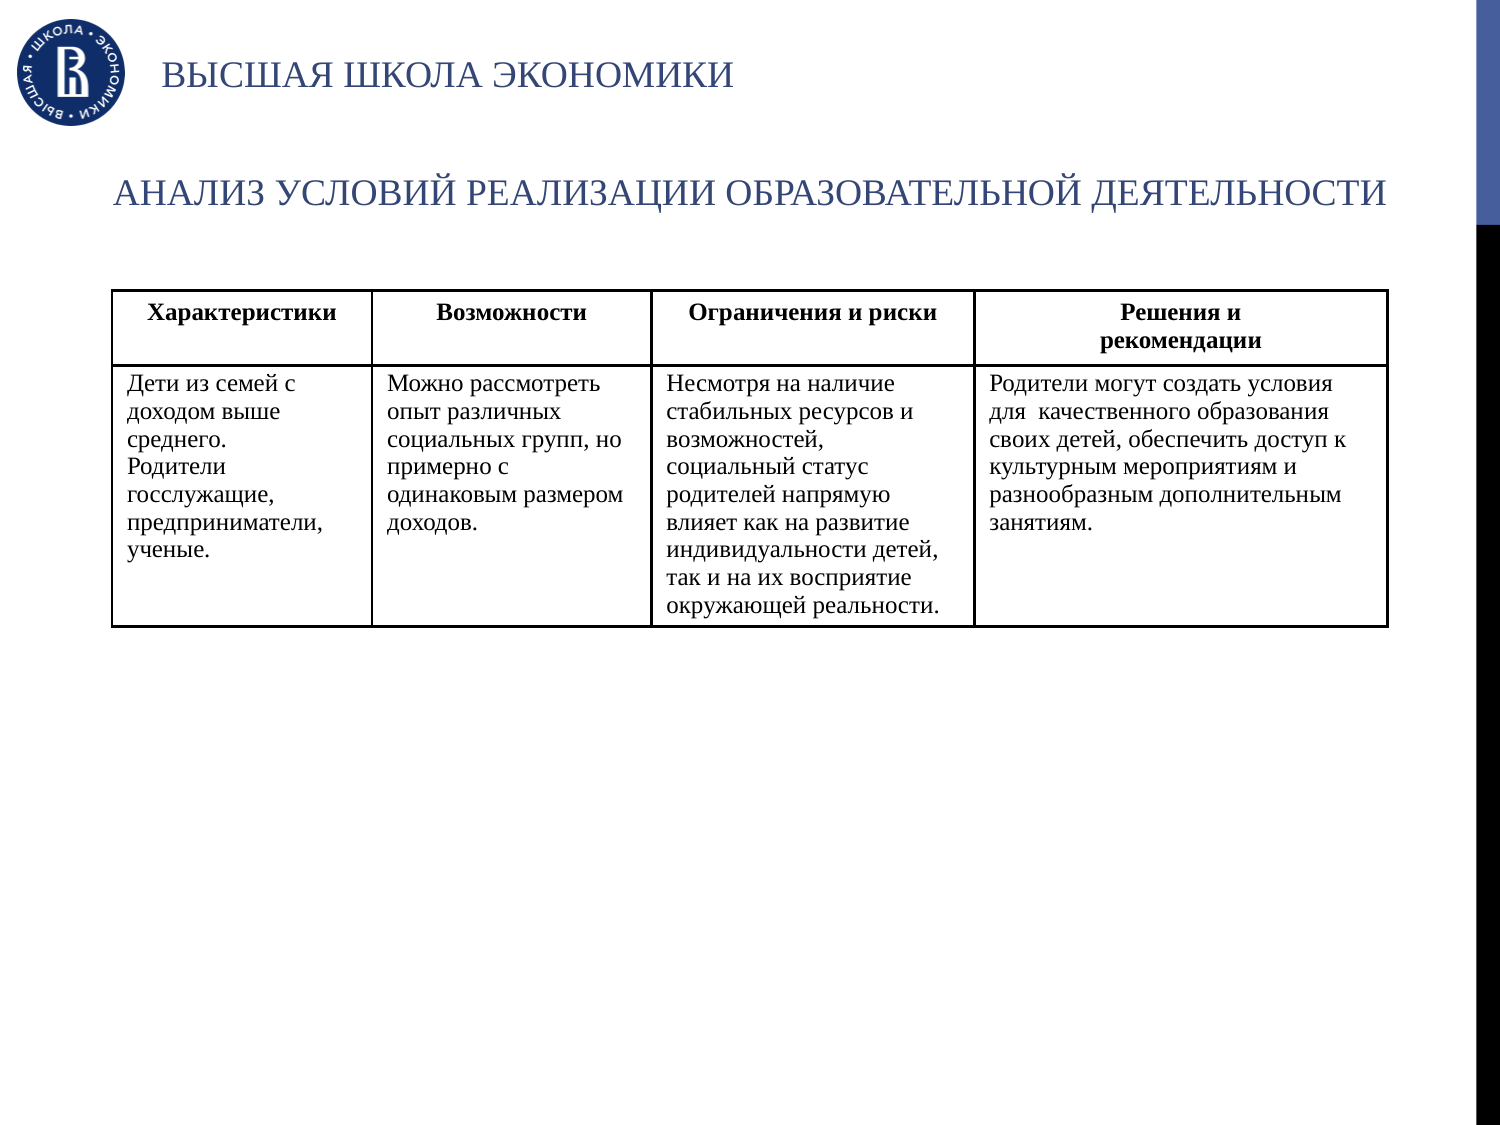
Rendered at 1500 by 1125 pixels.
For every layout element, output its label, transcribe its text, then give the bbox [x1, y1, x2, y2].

table_header Решения и рекомендации [976, 292, 1386, 364]
table_header Ограничения и риски [653, 292, 973, 364]
table_header Несмотря на наличие стабильных ресурсов и возможностей, социальный статус родителей напрямую влияет как на развитие индивидуальности детей, так и на их восприятие окружающей реальности. [653, 367, 973, 625]
table_header Характеристики [113, 292, 371, 364]
table_header Дети из семей с доходом выше среднего. Родители госслужащие, предприниматели, ученые. [113, 367, 371, 625]
table_header Возможности [373, 292, 650, 364]
picture [17, 18, 125, 127]
text_box АНАЛИЗ УСЛОВИЙ РЕАЛИЗАЦИИ ОБРАЗОВАТЕЛЬНОЙ ДЕЯТЕЛЬНОСТИ [0, 160, 1500, 221]
text_box ВЫСШАЯ ШКОЛА ЭКОНОМИКИ [146, 42, 750, 102]
table_header Можно рассмотреть опыт различных социальных групп, но примерно с одинаковым размером доходов. [373, 367, 650, 625]
table_header Родители могут создать условия для качественного образования своих детей, обеспечить доступ к культурным мероприятиям и разнообразным дополнительным занятиям. [976, 367, 1386, 625]
